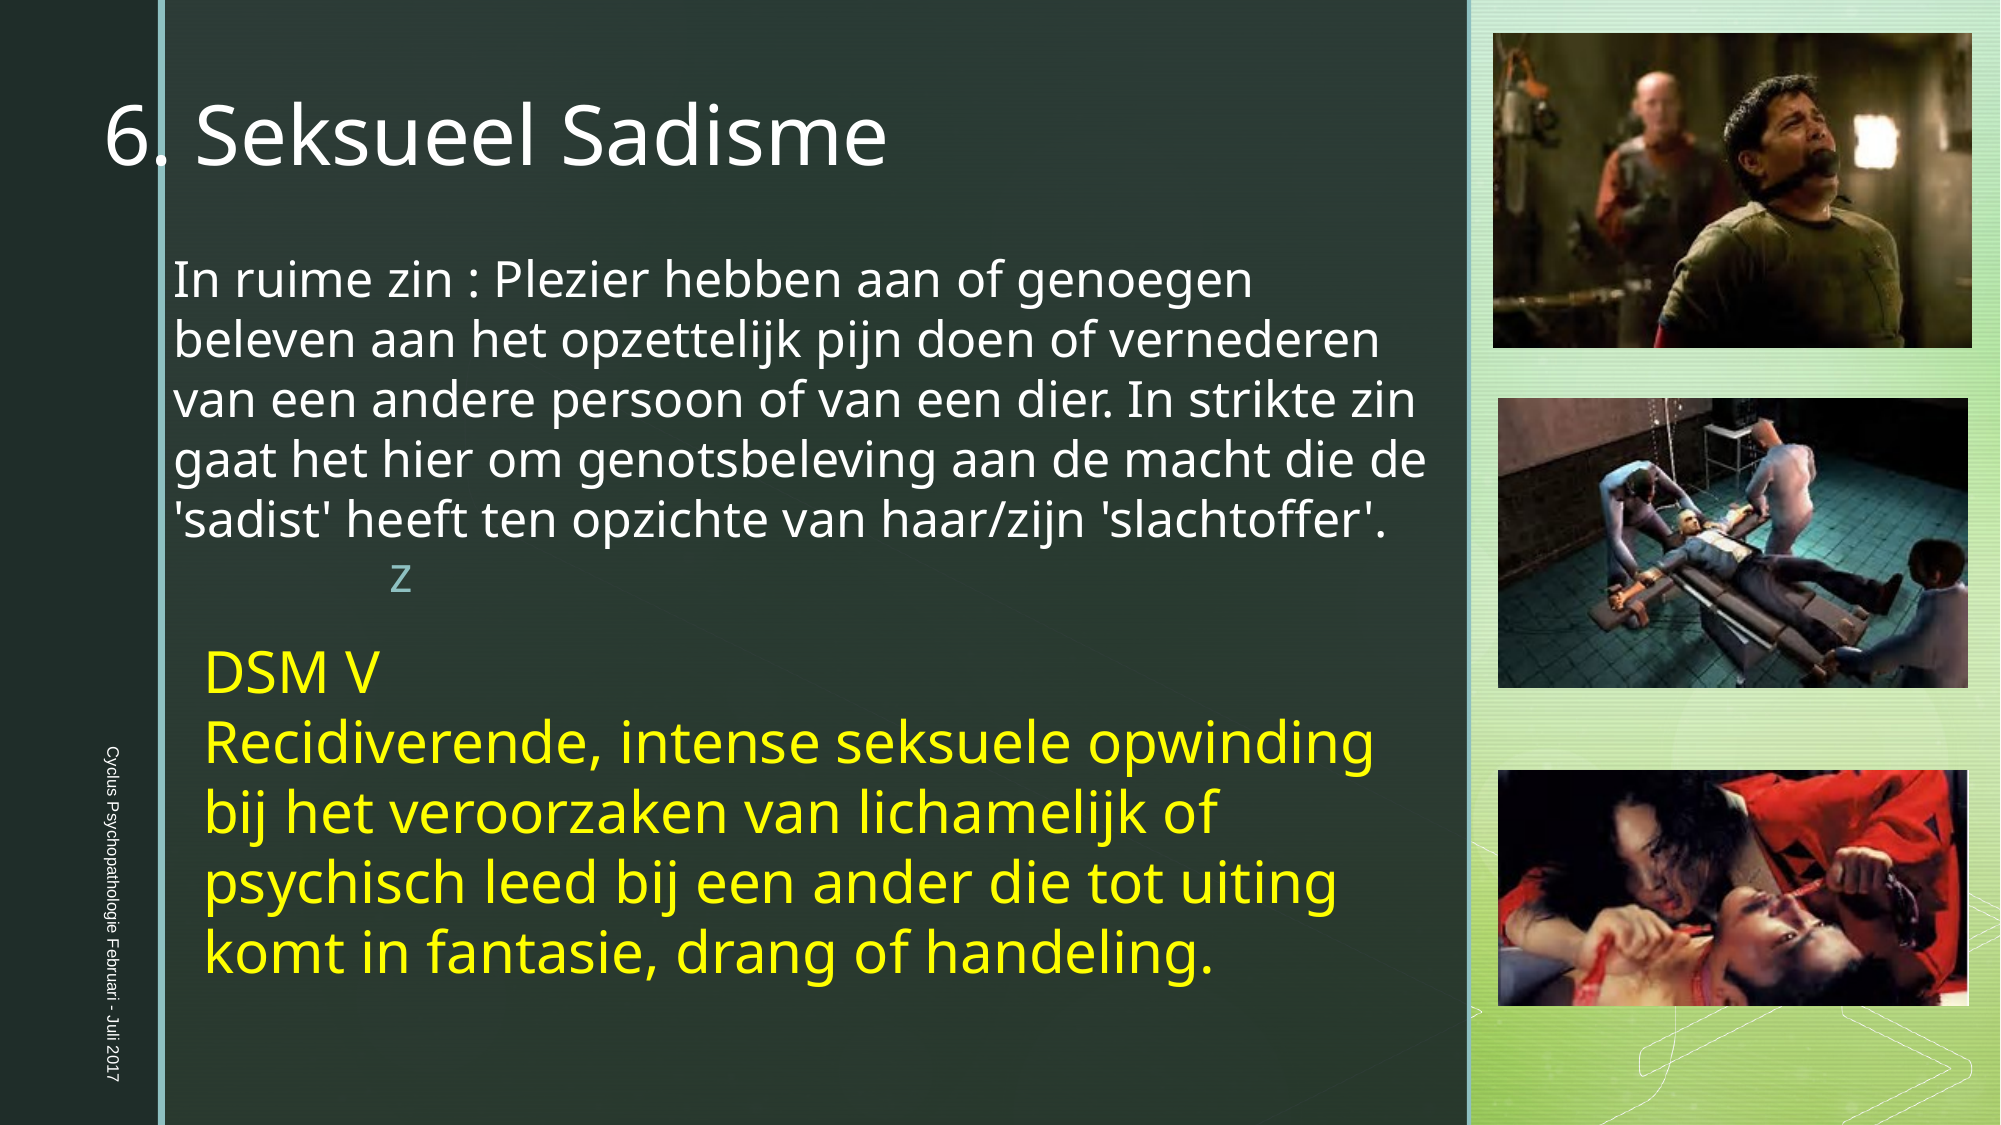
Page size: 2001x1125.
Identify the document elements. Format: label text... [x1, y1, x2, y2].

footer Cyclus Psychopathologie Februari - Juli 2017 [101, 190, 131, 1098]
text_box In ruime zin : Plezier hebben aan of genoegen beleven aan het opzettelijk pijn doen of vernederen van een andere persoon of van een dier. In strikte zin gaat het hier om genotsbeleving aan de macht die de 'sadist' heeft ten opzichte van haar/zijn 'slachtoffer'. [158, 239, 1466, 555]
picture [1472, 0, 2001, 1125]
text_box 6. Seksueel Sadisme [88, 74, 1175, 190]
text_box DSM V Recidiverende, intense seksuele opwinding bij het veroorzaken van lichamelijk of psychisch leed bij een ander die tot uiting komt in fantasie, drang of handeling. [188, 627, 1466, 1083]
